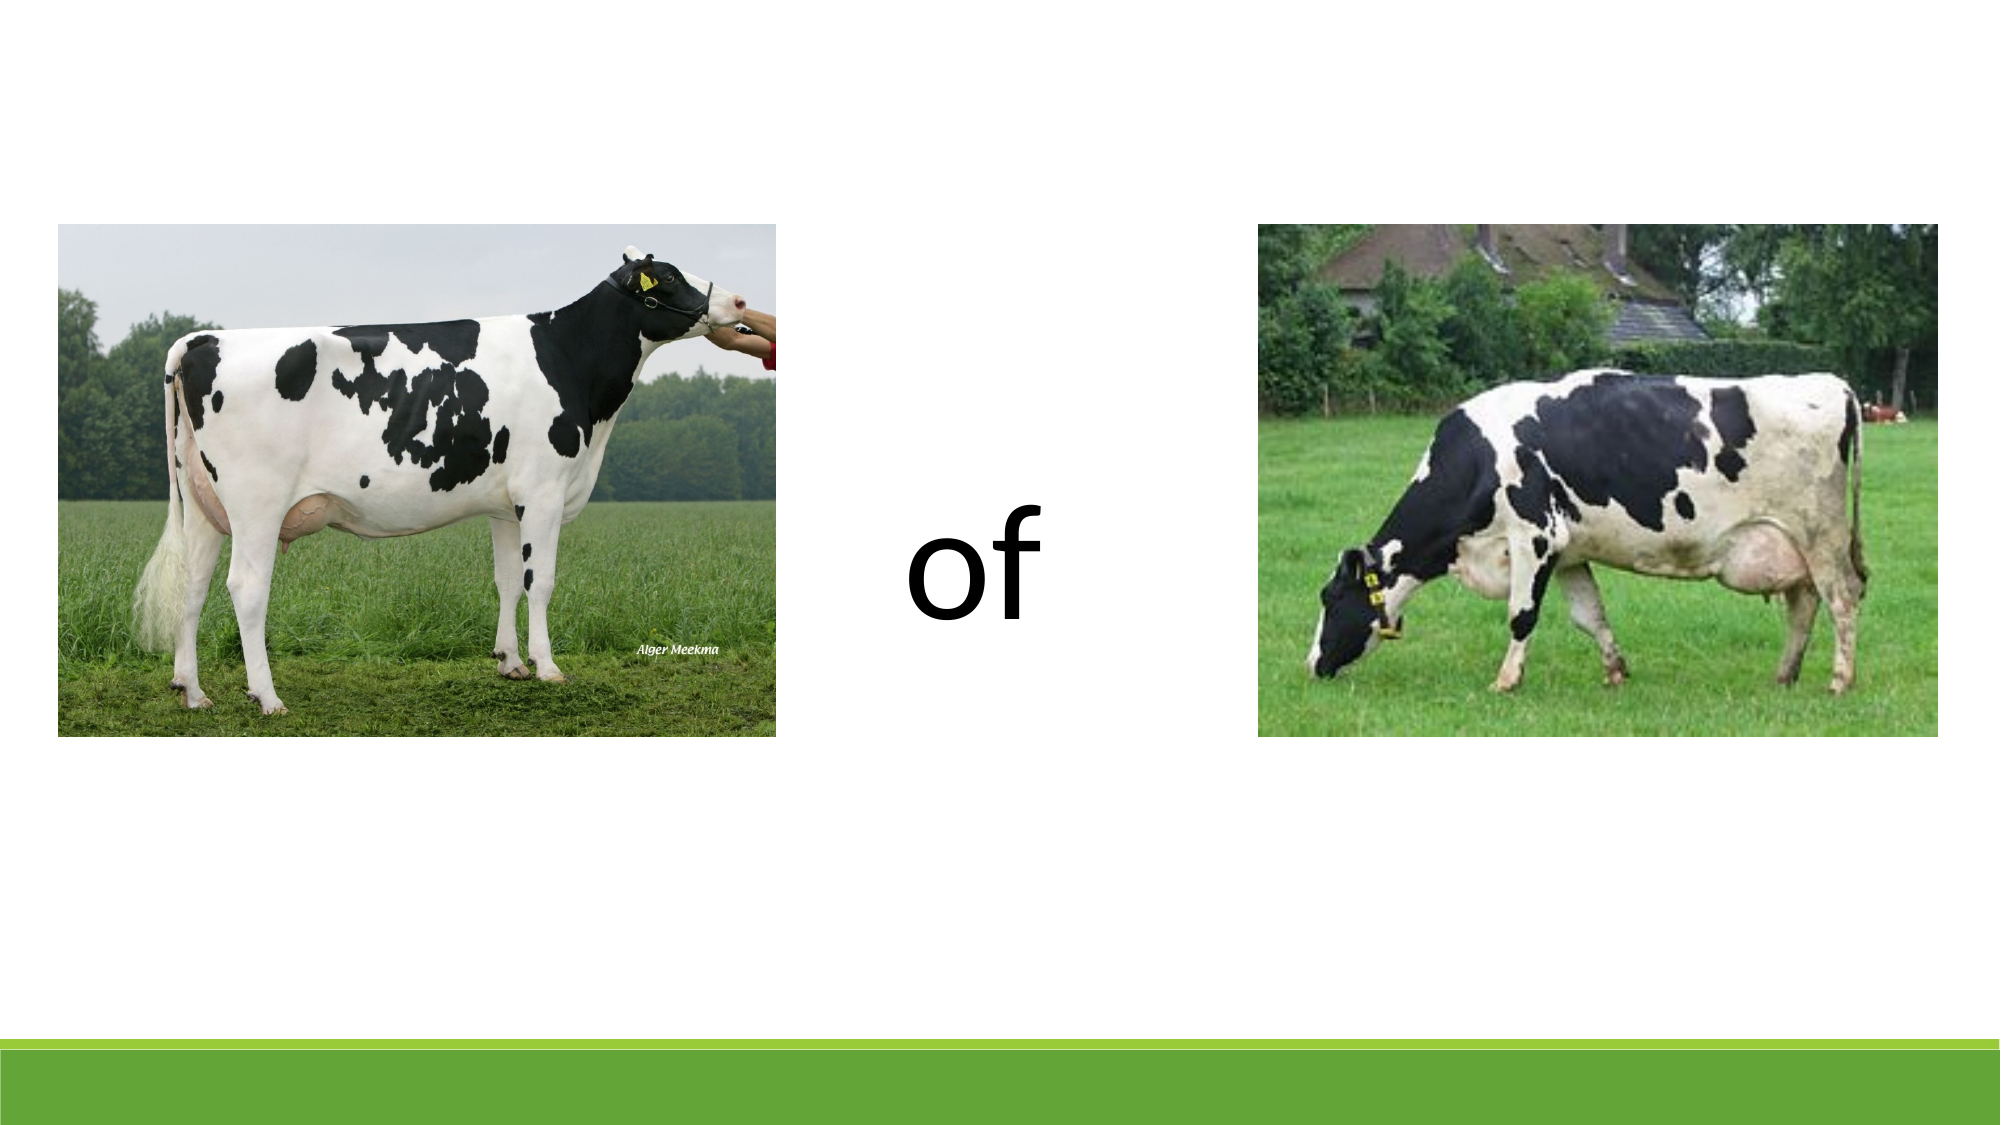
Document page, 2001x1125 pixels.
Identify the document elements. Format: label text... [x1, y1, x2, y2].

text_box of [889, 445, 1058, 661]
picture [57, 223, 777, 738]
picture [1257, 223, 1939, 738]
